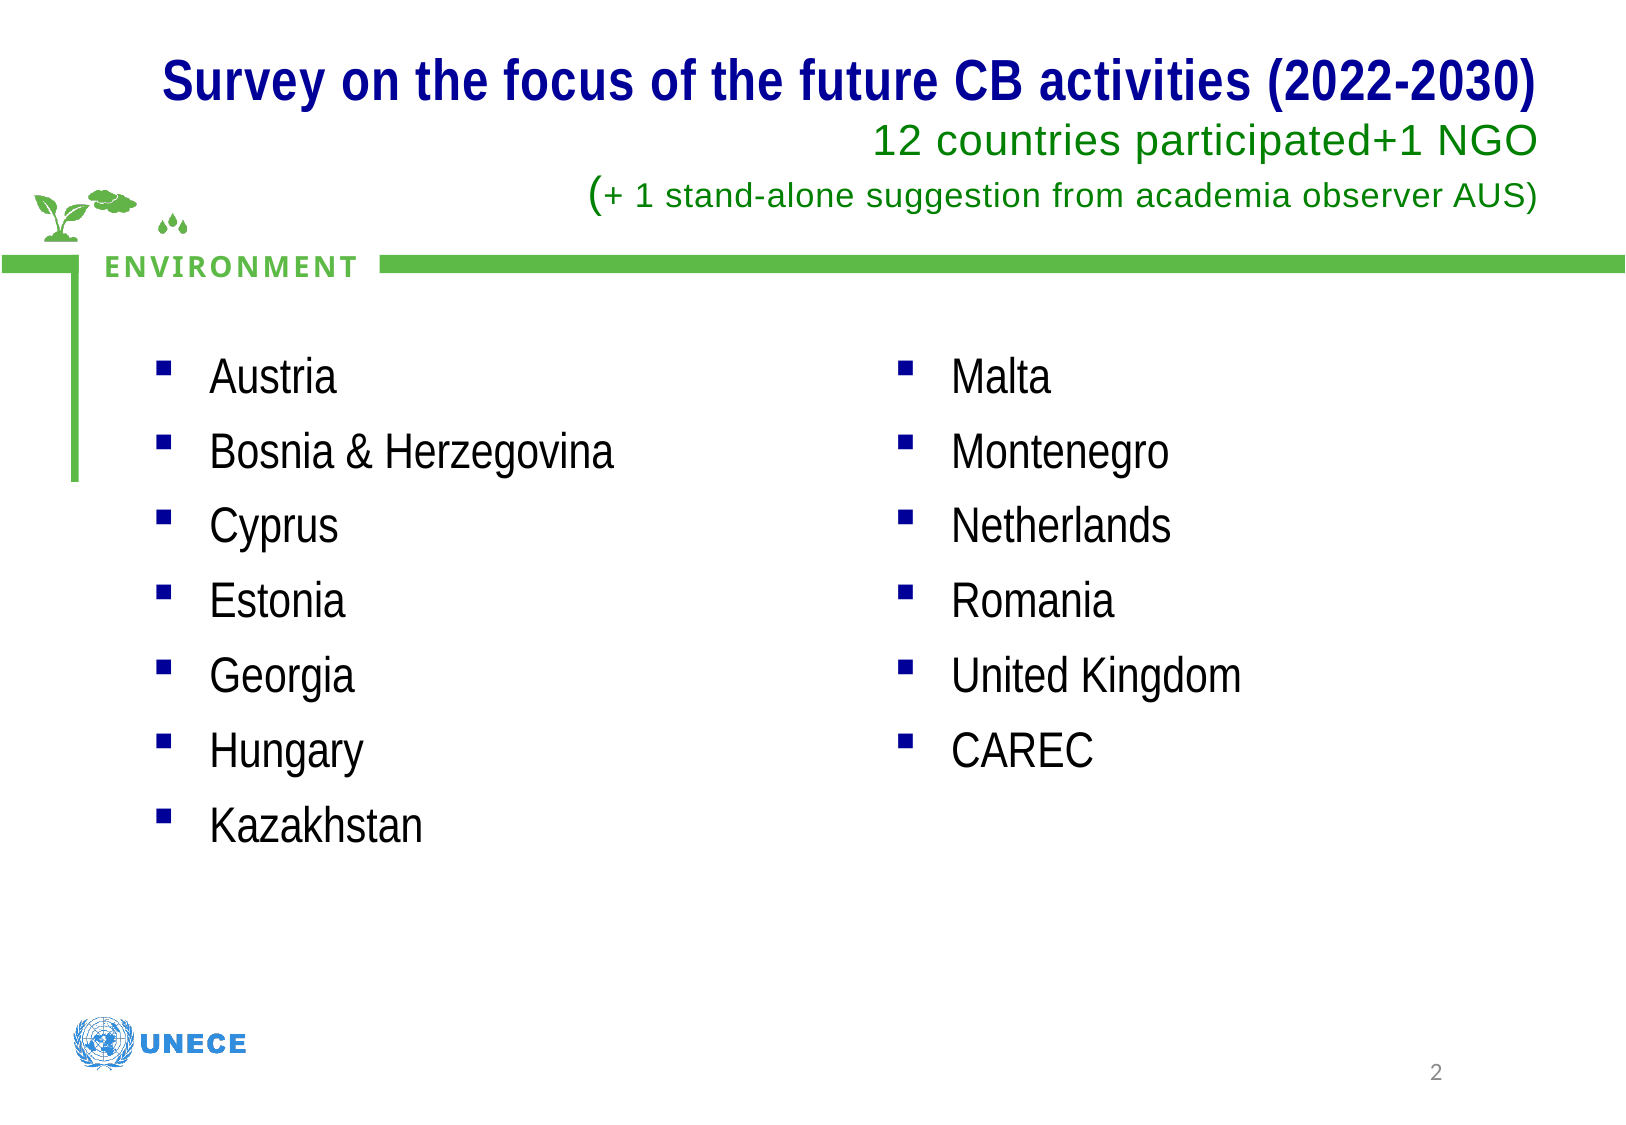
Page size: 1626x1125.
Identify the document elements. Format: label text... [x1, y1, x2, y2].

text_box Survey on the focus of the future CB activities (2022-2030) 12 countries participated+1 NGO (+ 1 stand-alone suggestion from academia observer AUS) [75, 34, 1555, 99]
text_box Austria Bosnia & Herzegovina Cyprus Estonia Georgia Hungary Kazakhstan [110, 482, 838, 980]
slide_number 2 [1119, 1040, 1458, 1101]
picture [69, 1015, 248, 1071]
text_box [1, 99, 1625, 482]
text_box Malta Montenegro Netherlands Romania United Kingdom CAREC [851, 482, 1515, 980]
